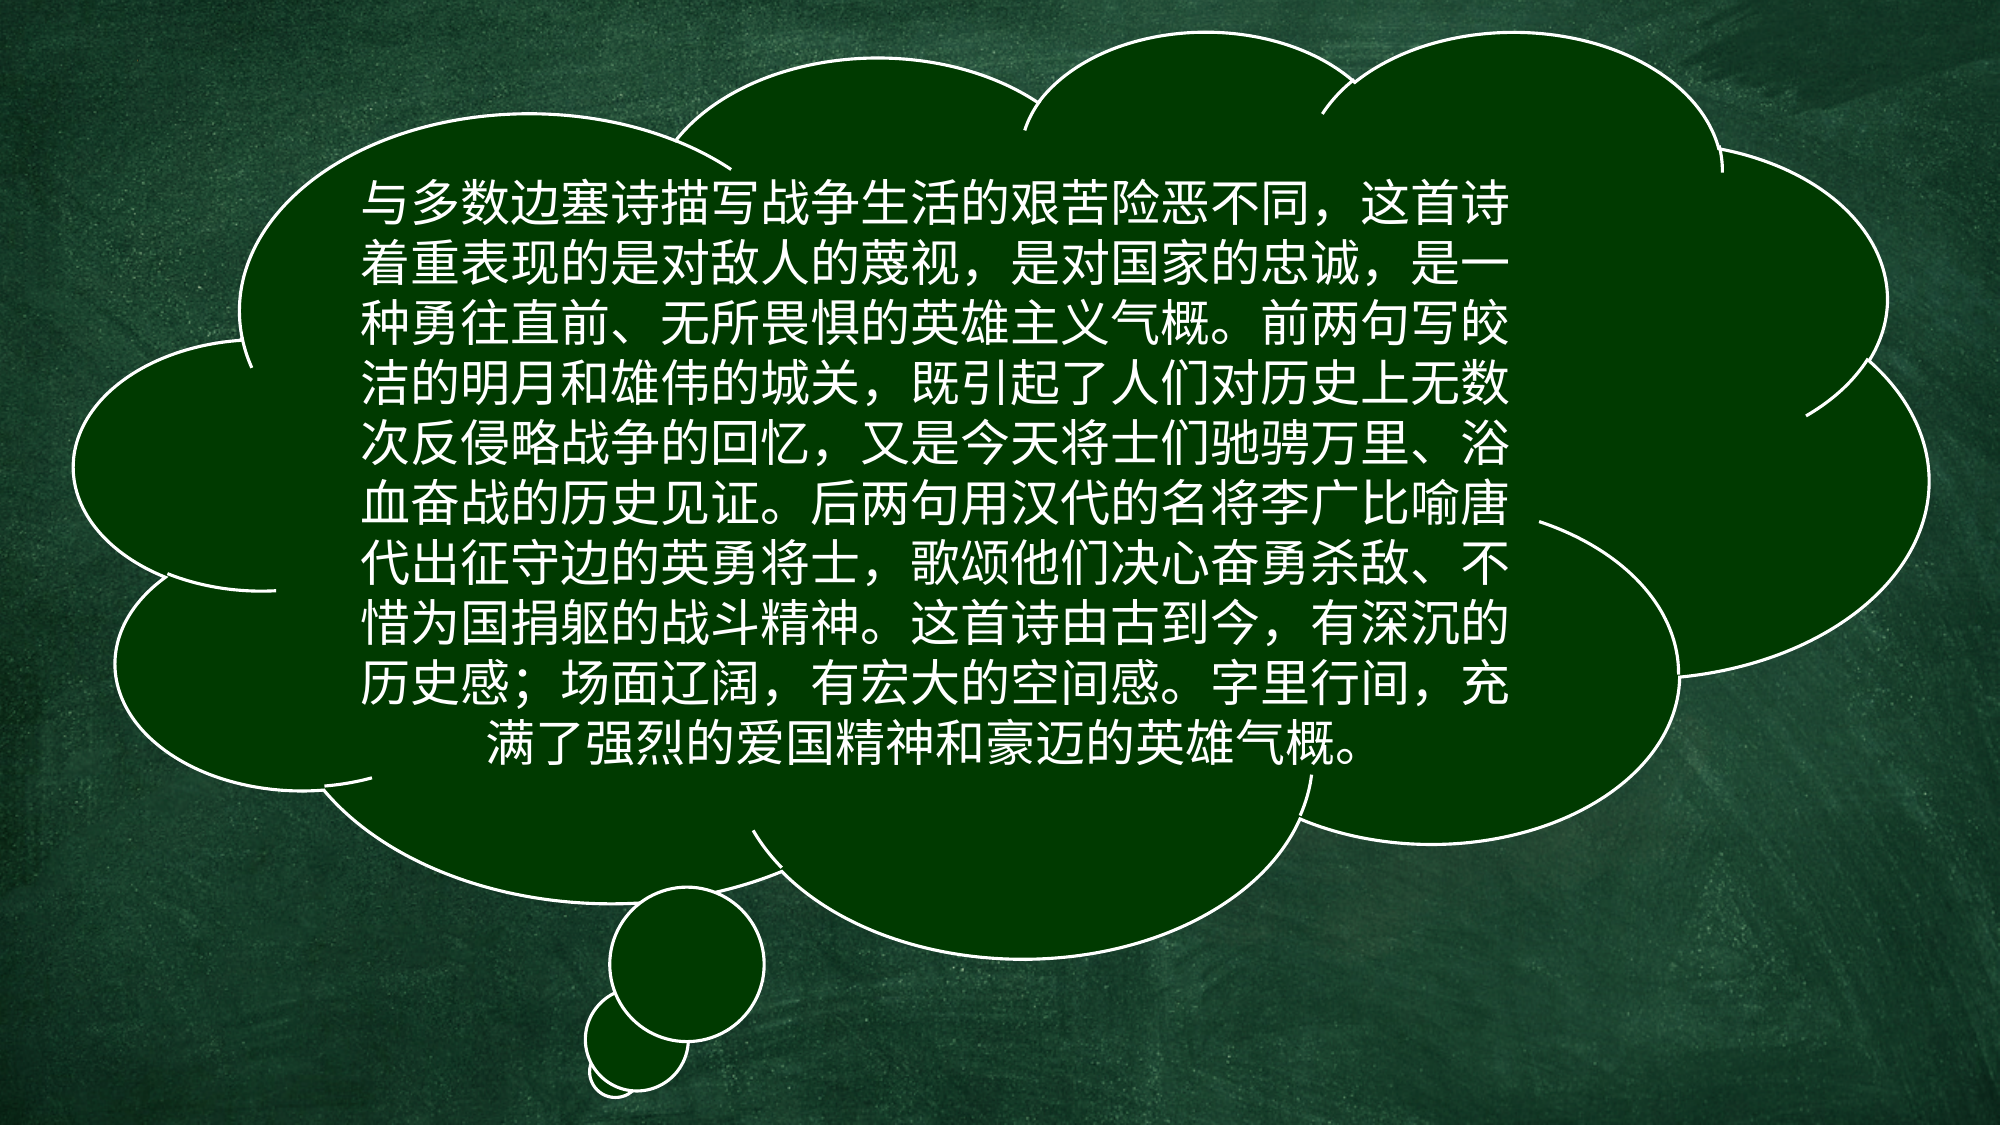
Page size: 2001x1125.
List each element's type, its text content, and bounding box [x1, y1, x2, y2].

text_box 与多数边塞诗描写战争生活的艰苦险恶不同，这首诗着重表现的是对敌人的蔑视，是对国家的忠诚，是一种勇往直前、无所畏惧的英雄主义气概。前两句写皎洁的明月和雄伟的城关，既引起了人们对历史上无数次反侵略战争的回忆，又是今天将士们驰骋万里、浴血奋战的历史见证。后两句用汉代的名将李广比喻唐代出征守边的英勇将士，歌颂他们决心奋勇杀敌、不惜为国捐躯的战斗精神。这首诗由古到今，有深沉的历史感；场面辽阔，有宏大的空间感。字里行间，充满了强烈的爱国精神和豪迈的英雄气概。 [71, 30, 1931, 1100]
picture [0, 0, 2000, 1125]
